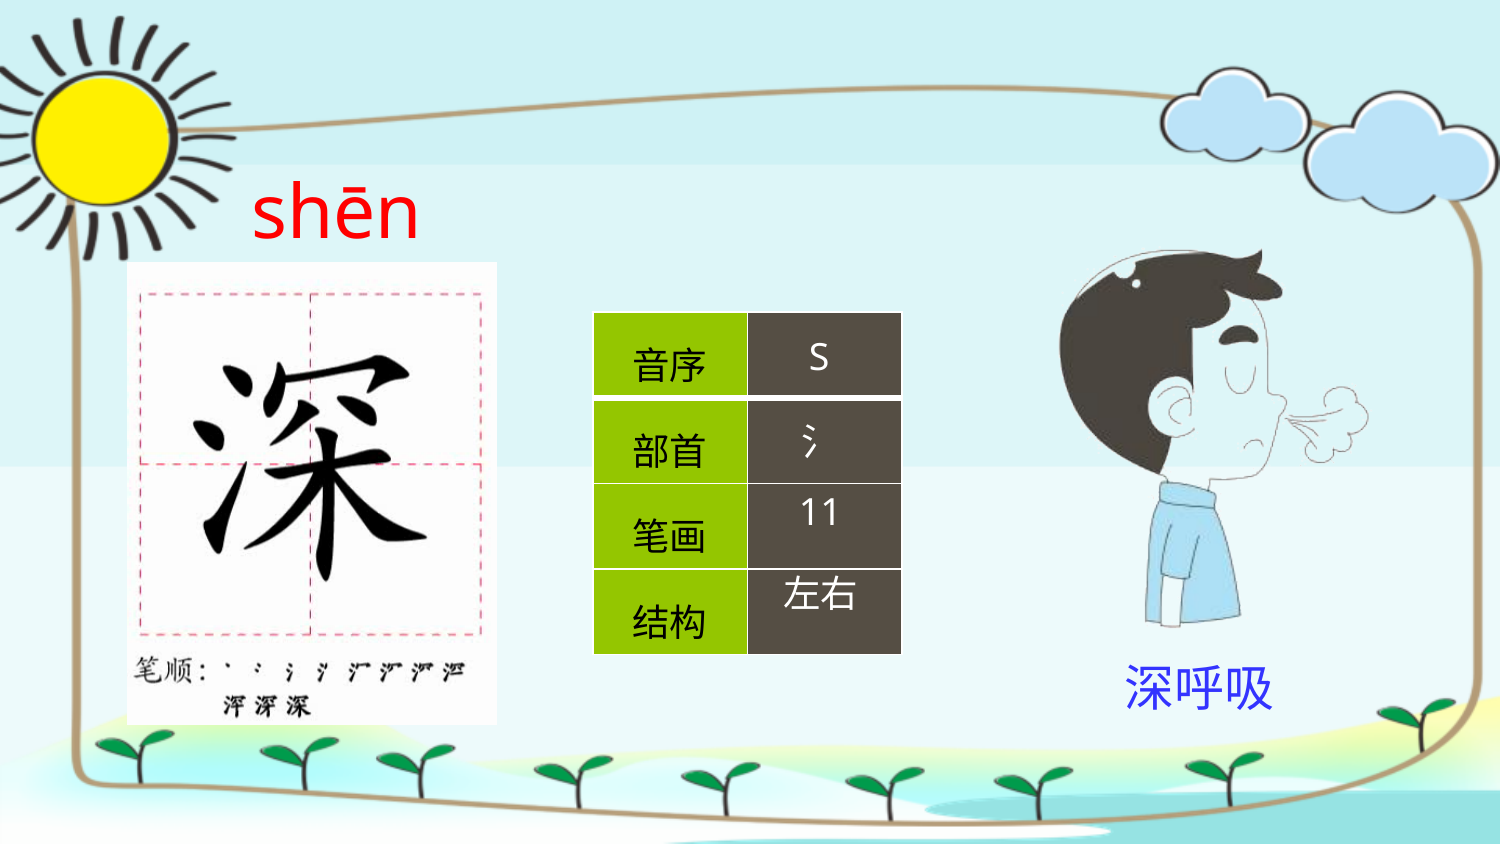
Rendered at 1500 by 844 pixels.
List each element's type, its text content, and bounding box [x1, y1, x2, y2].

table_cell [748, 484, 901, 568]
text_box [126, 261, 498, 726]
text_box 左右 [768, 549, 873, 623]
text_box 深呼吸 [1018, 649, 1380, 725]
table_header [748, 313, 901, 395]
table_header 音序 [594, 313, 747, 395]
table_cell 结构 [594, 570, 747, 654]
text_box 11 [784, 467, 857, 541]
text_box 氵 [786, 396, 855, 467]
table_cell [748, 401, 786, 483]
picture [0, 0, 1500, 844]
text_box shēn [236, 155, 508, 261]
table_cell 部首 [594, 401, 747, 483]
table_cell [748, 570, 901, 654]
table_cell 笔画 [594, 484, 747, 568]
text_box S [793, 312, 845, 386]
table_cell [855, 401, 901, 483]
